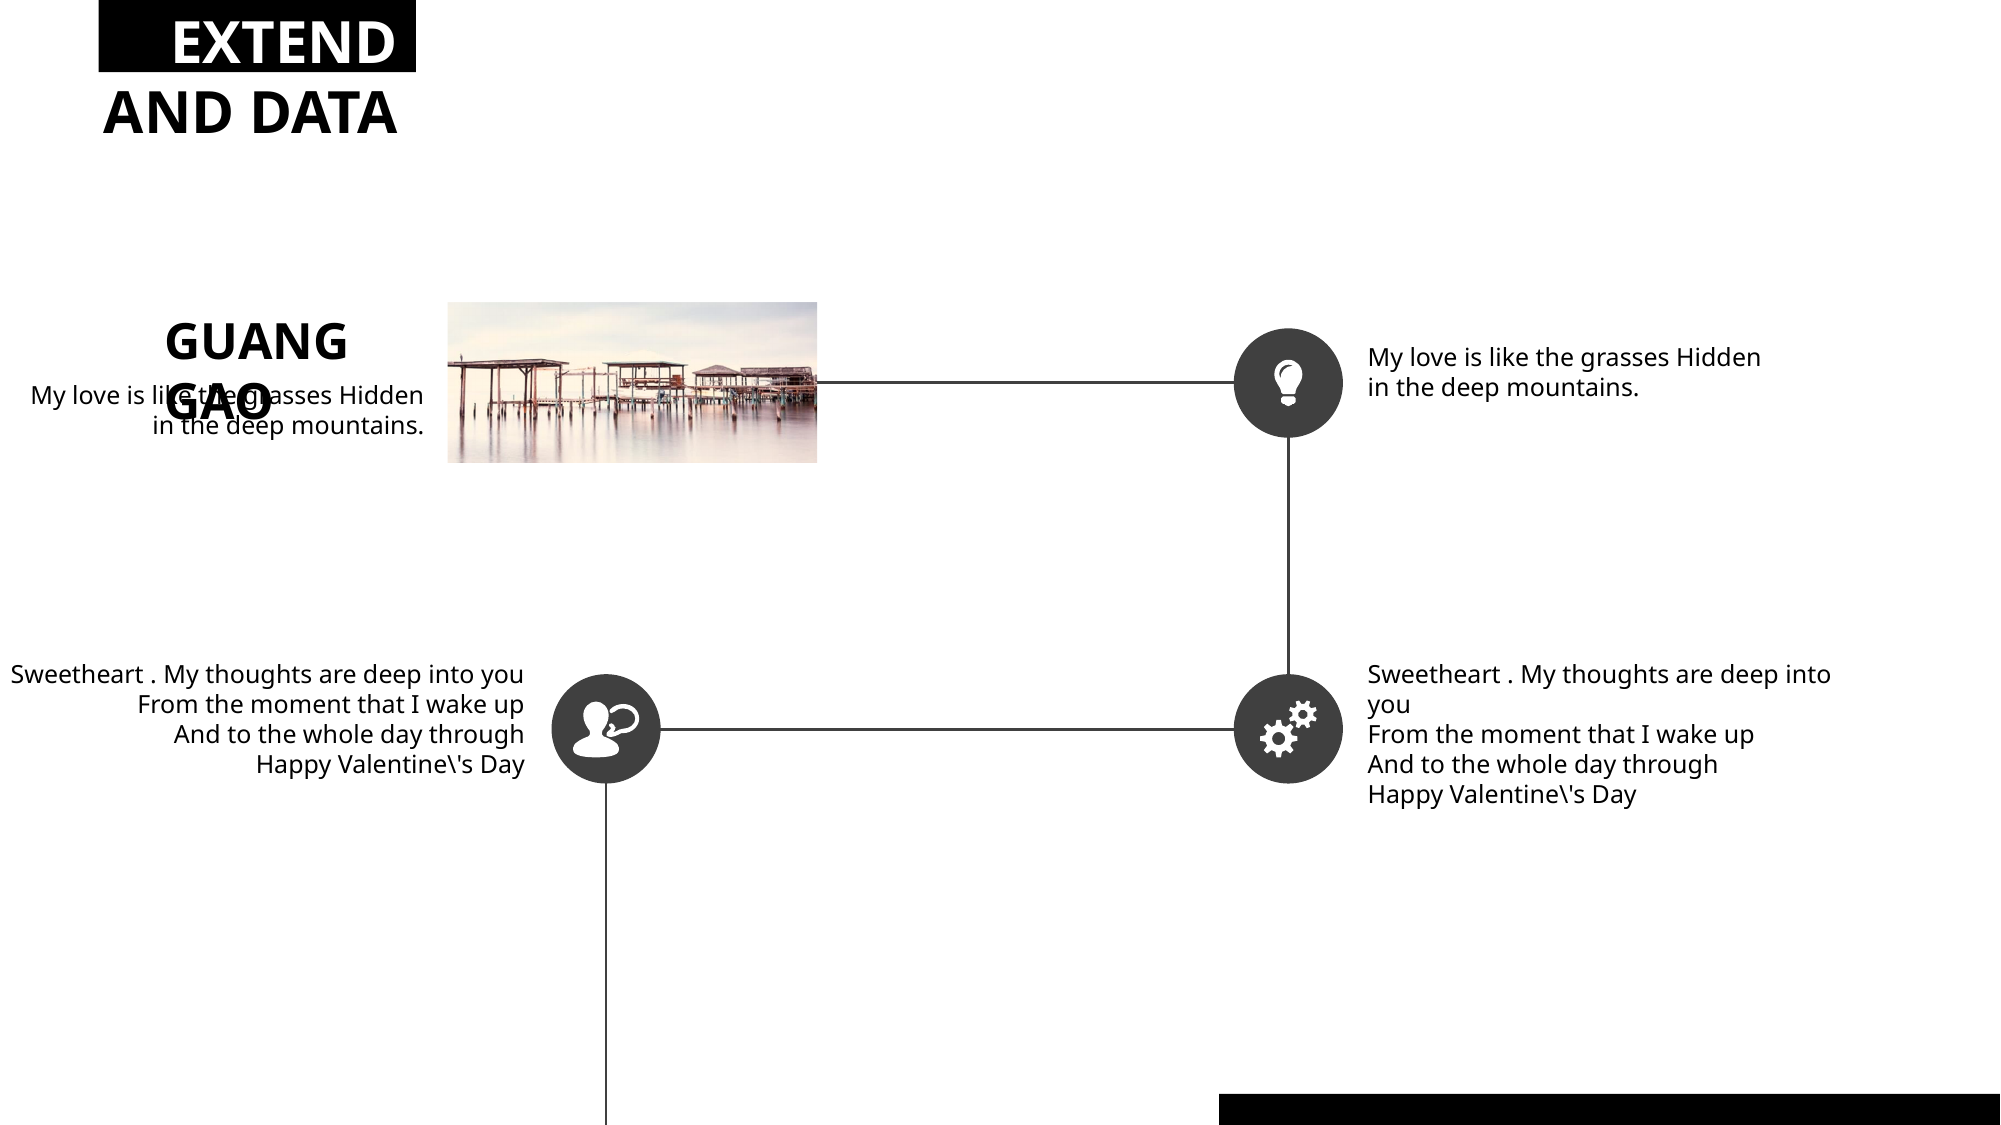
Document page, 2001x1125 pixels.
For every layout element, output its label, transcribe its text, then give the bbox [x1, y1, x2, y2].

text_box Sweetheart . My thoughts are deep into you From the moment that I wake up And to the whole day through Happy Valentine\'s Day [1352, 651, 1894, 816]
text_box [413, 0, 417, 73]
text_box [1233, 674, 1343, 784]
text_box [1233, 328, 1343, 438]
text_box EXTEND AND DATA [89, 0, 413, 153]
text_box GUANG GAO [150, 302, 447, 437]
text_box My love is like the grasses Hidden in the deep mountains. [1352, 334, 1799, 410]
text_box My love is like the grasses Hidden in the deep mountains. [0, 371, 440, 447]
picture [447, 301, 818, 463]
text_box Sweetheart . My thoughts are deep into you From the moment that I wake up And to the whole day through Happy Valentine\'s Day [0, 651, 547, 786]
text_box [1218, 1093, 2000, 1125]
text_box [551, 674, 661, 784]
